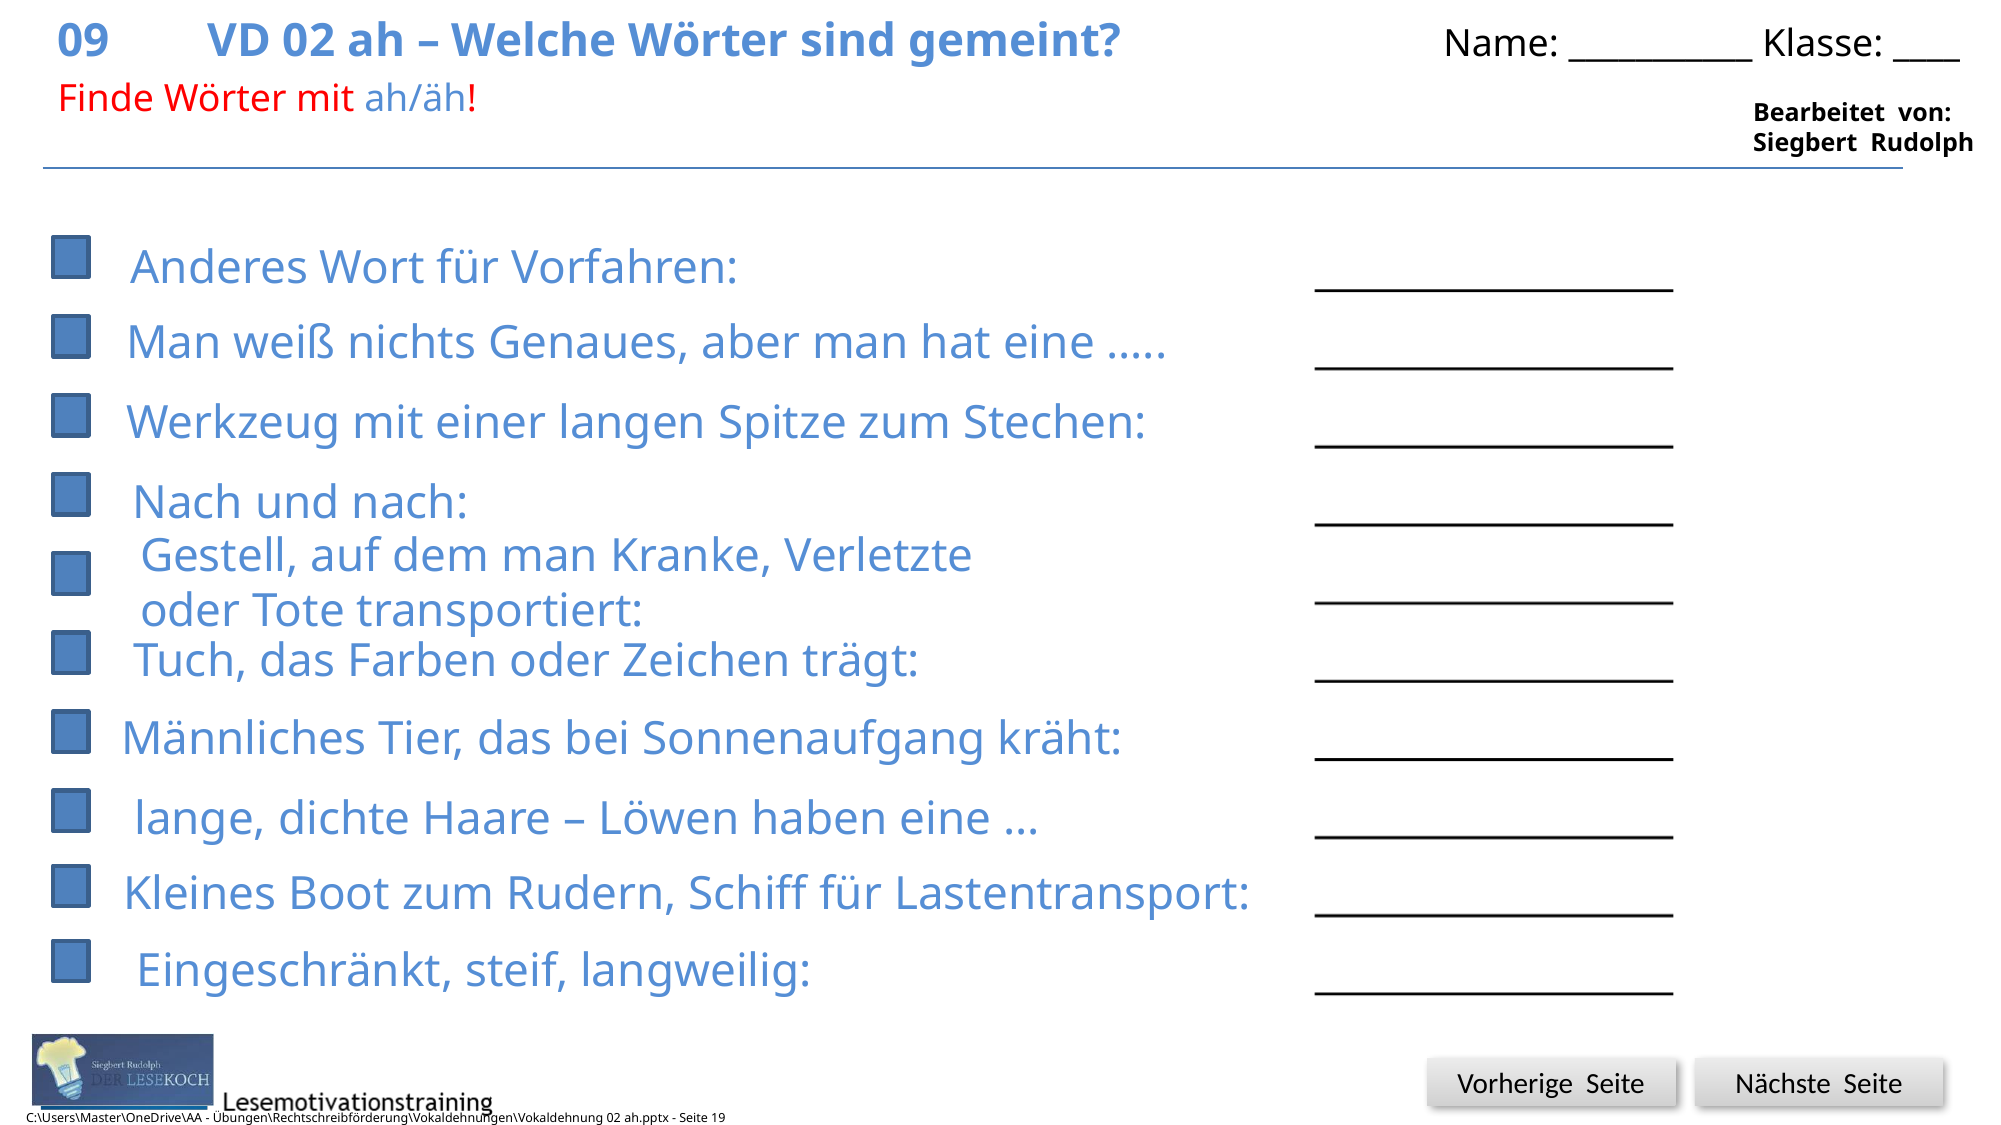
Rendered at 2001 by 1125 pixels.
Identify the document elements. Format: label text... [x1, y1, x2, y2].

text_box [51, 939, 91, 983]
text_box [51, 630, 91, 675]
text_box [51, 393, 91, 438]
text_box [51, 472, 91, 517]
text_box Nach und nach: [117, 464, 484, 535]
text_box [51, 314, 91, 359]
text_box [51, 864, 91, 908]
text_box Tuch, das Farben oder Zeichen trägt: [118, 622, 936, 693]
text_box Eingeschränkt, steif, langweilig: [121, 933, 827, 1004]
text_box lange, dichte Haare – Löwen haben eine ... [119, 781, 1068, 851]
text_box C:\Users\Master\OneDrive\AA - Übungen\Rechtschreibförderung\Vokaldehnungen\Vokaldehnung 02 ah.pptx - Seite 19 [11, 1102, 741, 1125]
picture [1287, 226, 1674, 1020]
text_box [51, 551, 91, 596]
text_box Männliches Tier, das bei Sonnenaufgang kräht: [106, 701, 1139, 772]
text_box Anderes Wort für Vorfahren: [116, 230, 755, 301]
text_box [51, 709, 91, 754]
text_box Werkzeug mit einer langen Spitze zum Stechen: [111, 385, 1163, 455]
text_box [51, 235, 91, 279]
text_box Man weiß nichts Genaues, aber man hat eine ….. [111, 305, 1183, 376]
text_box Kleines Boot zum Rudern, Schiff für Lastentransport: [108, 856, 1266, 926]
text_box Finde Wörter mit ah/äh! [42, 66, 1544, 127]
text_box 09 VD 02 ah – Welche Wörter sind gemeint? Name: ___________ Klasse: ____ [42, 3, 2000, 73]
text_box Gestell, auf dem man Kranke, Verletzte oder Tote transportiert: [125, 518, 1149, 644]
text_box [51, 788, 91, 833]
picture [30, 1033, 508, 1106]
